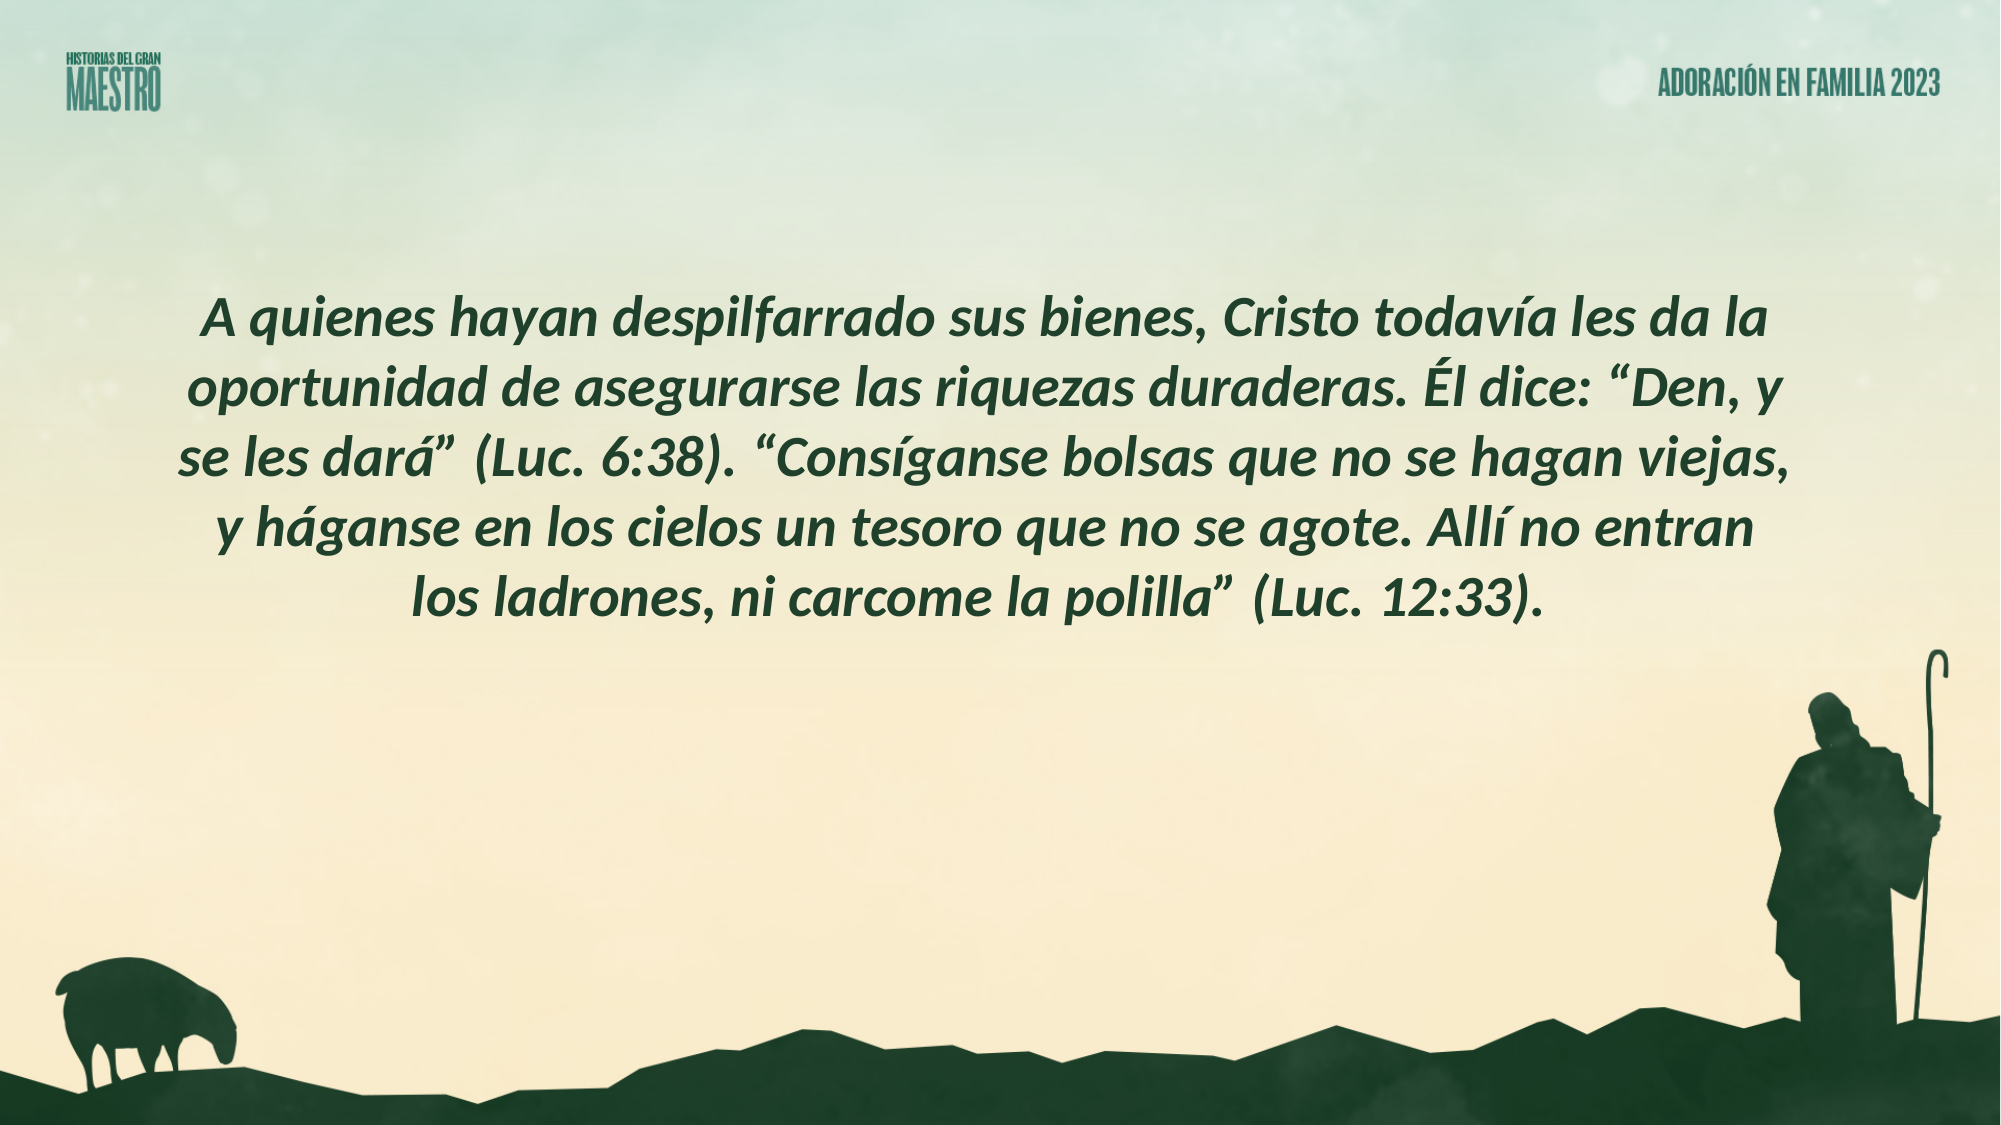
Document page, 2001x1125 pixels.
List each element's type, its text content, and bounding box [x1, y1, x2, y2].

text_box A quienes hayan despilfarrado sus bienes, Cristo todavía les da la oportunidad de asegurarse las riquezas duraderas. Él dice: “Den, y se les dará” (Luc. 6:38). “Consíganse bolsas que no se hagan viejas, y háganse en los cielos un tesoro que no se agote. Allí no entran los ladrones, ni carcome la polilla” (Luc. 12:33). [164, 271, 1808, 636]
picture [0, 0, 2001, 1125]
